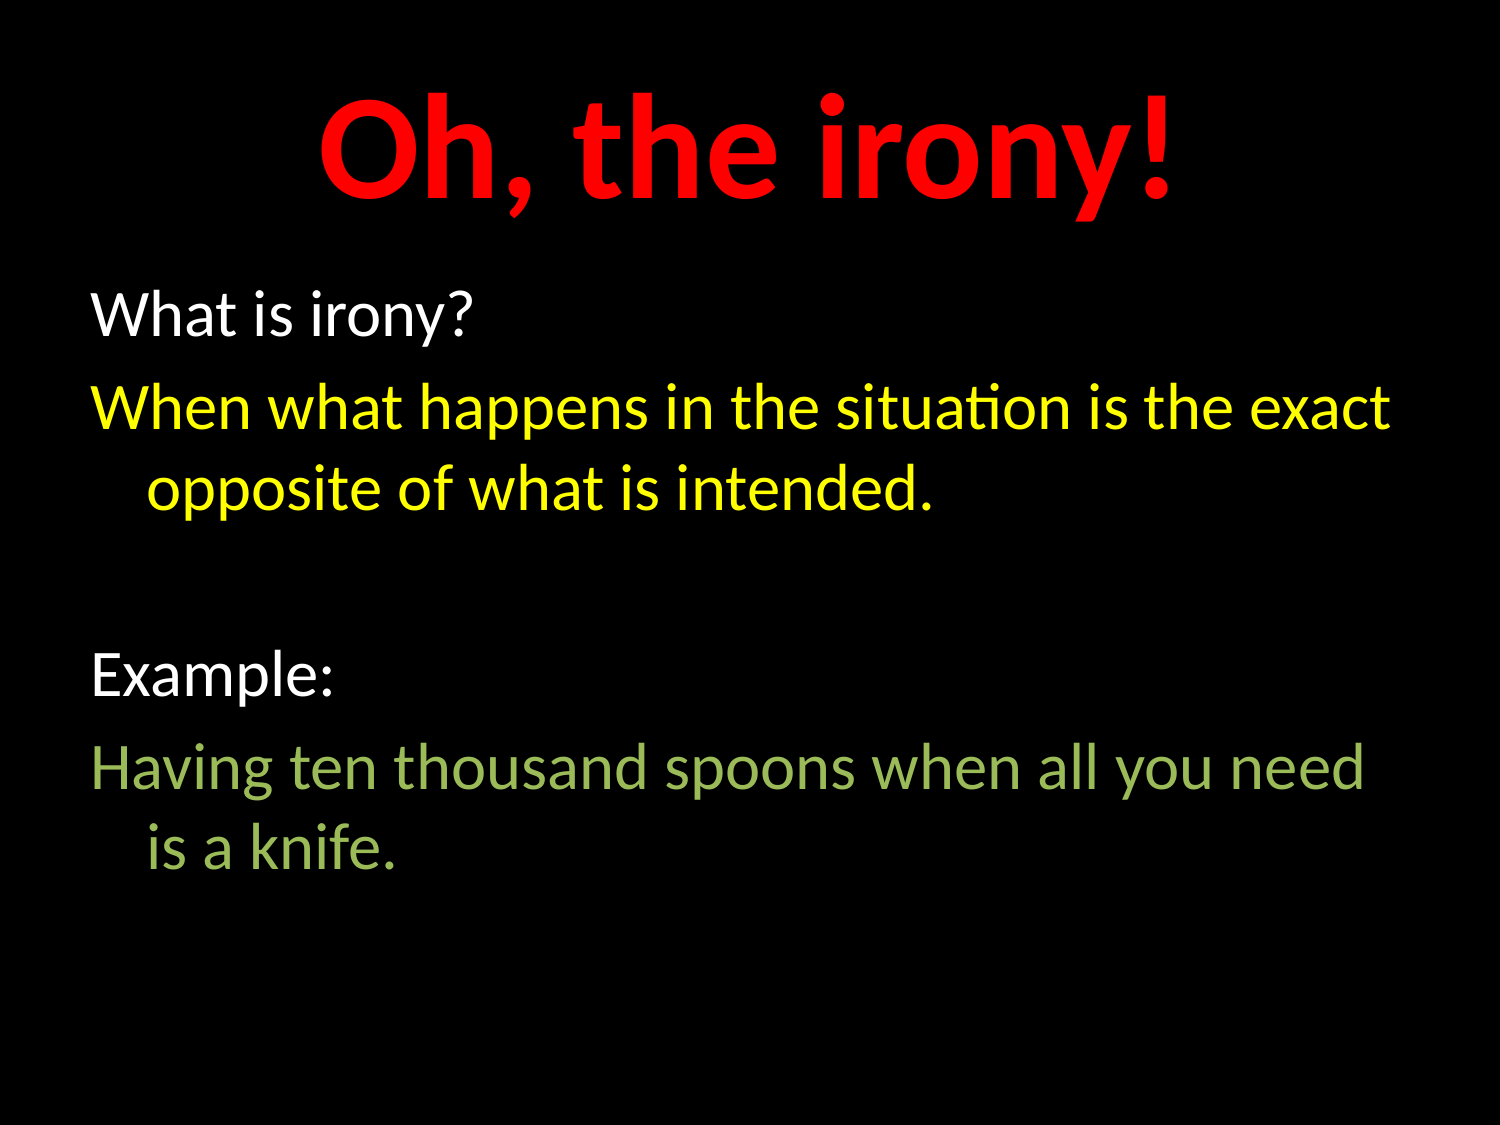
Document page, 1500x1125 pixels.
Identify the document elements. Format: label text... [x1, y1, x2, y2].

title Oh, the irony! [75, 45, 1425, 233]
list What is irony? When what happens in the situation is the exact opposite of what is intended. Example: Having ten thousand spoons when all you need is a knife. [75, 262, 1425, 1005]
